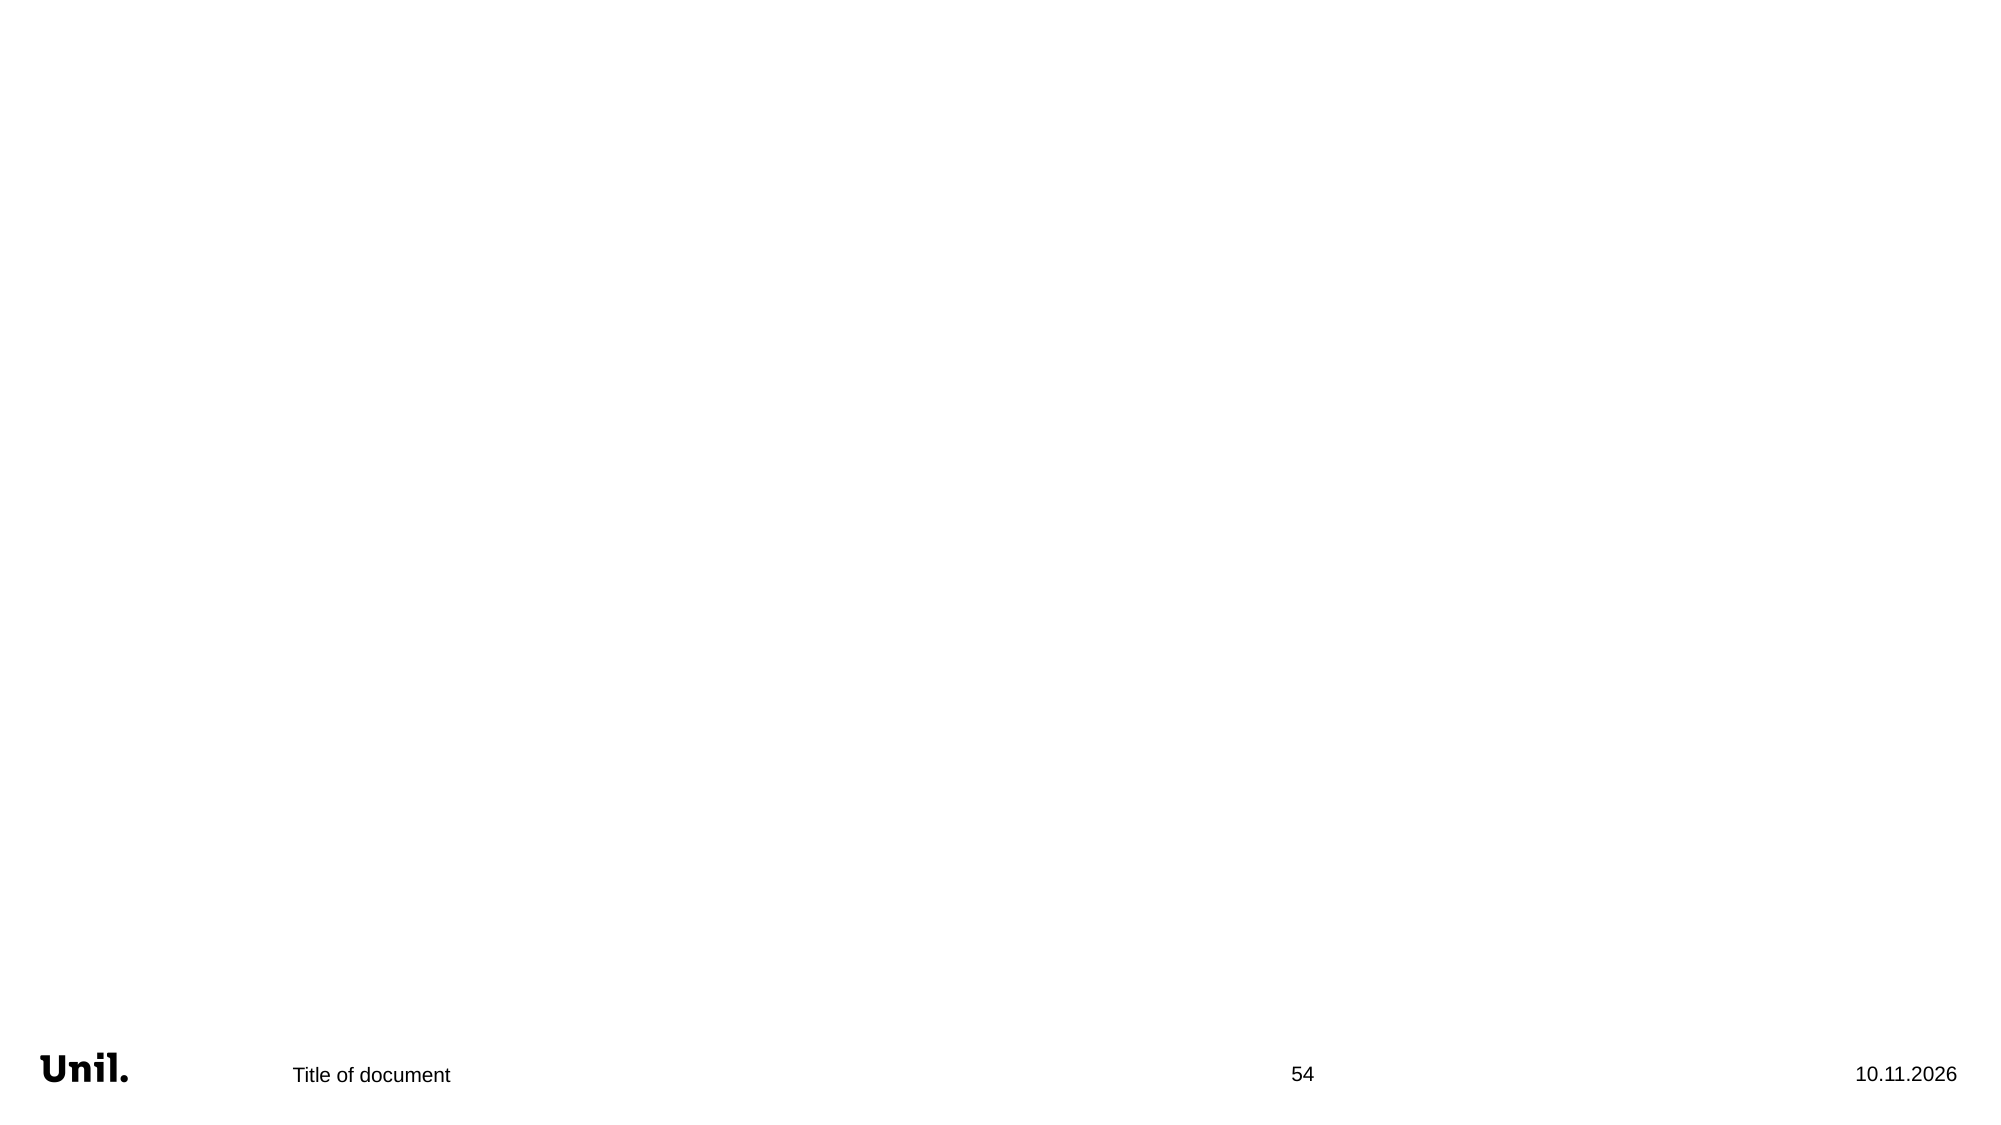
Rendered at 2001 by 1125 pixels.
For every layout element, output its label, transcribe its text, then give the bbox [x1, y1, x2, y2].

picture [1539, 0, 2000, 1125]
footer Title of document [292, 1011, 1048, 1087]
slide_number 54 [1250, 1037, 1355, 1086]
picture [27, 1042, 141, 1095]
